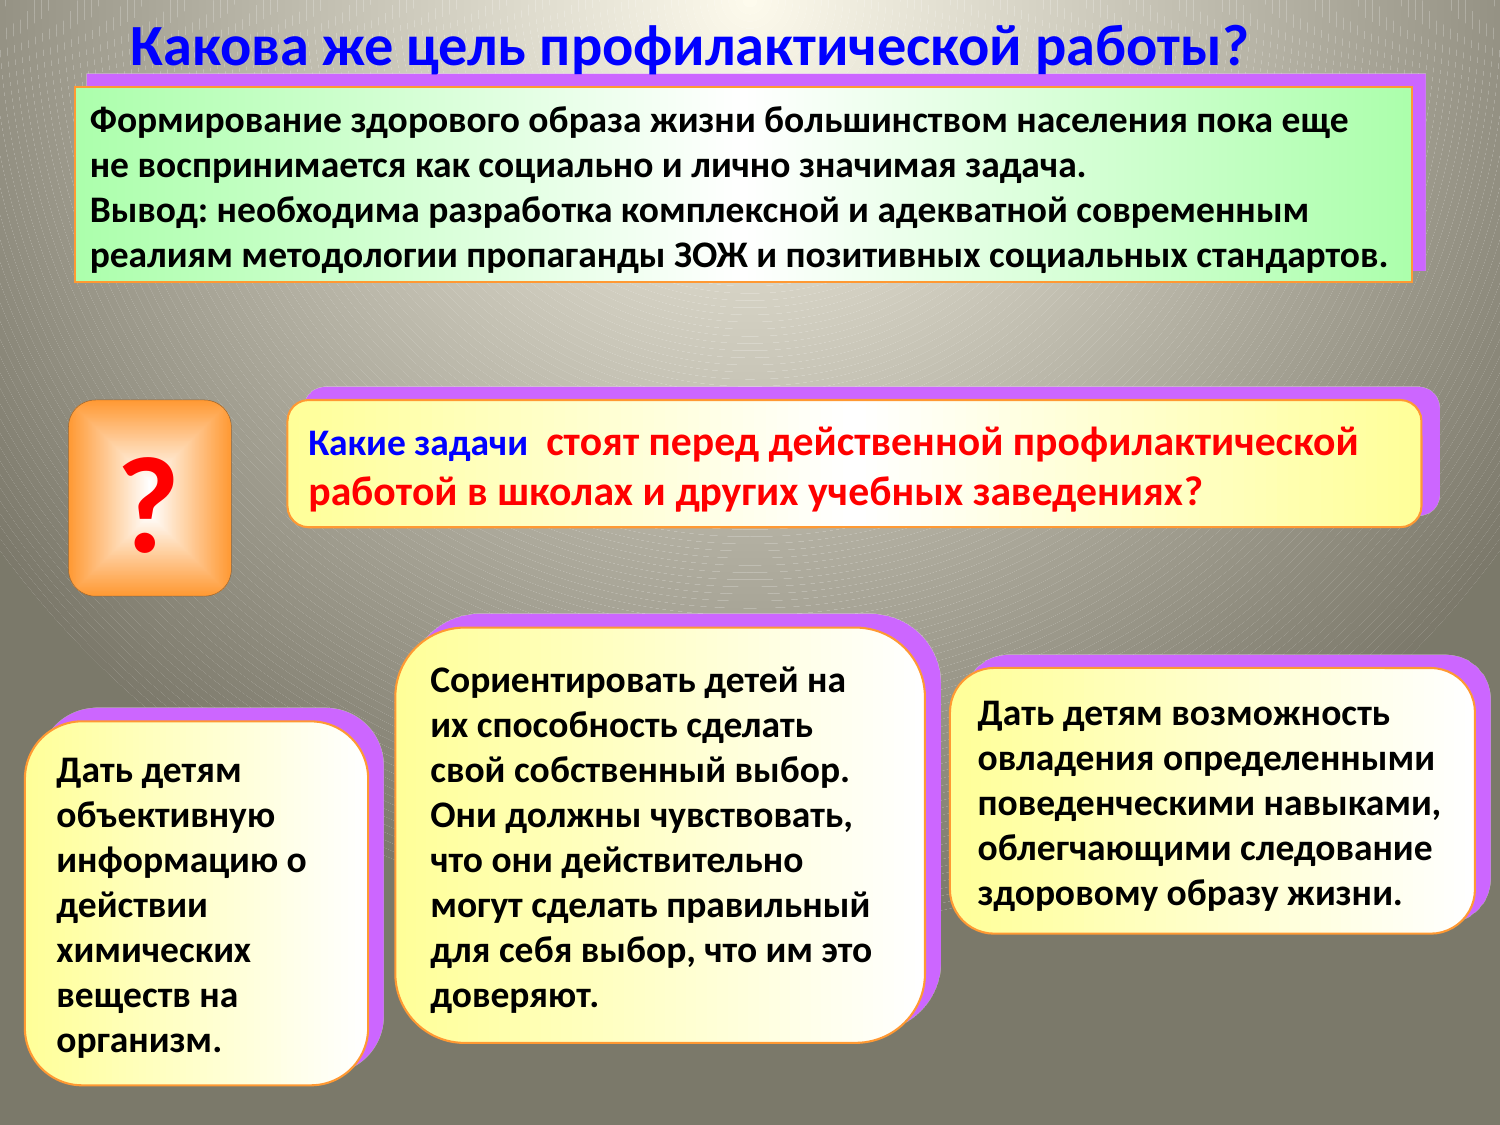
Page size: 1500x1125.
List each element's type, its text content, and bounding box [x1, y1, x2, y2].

text_box Формирование здорового образа жизни большинством населения пока еще не воспринимается как социально и лично значимая задача. Вывод: необходима разработка комплексной и адекватной современным реалиям методологии пропаганды ЗОЖ и позитивных социальных стандартов. [74, 87, 1413, 283]
text_box Сориентировать детей на их способность сделать свой собственный выбор. Они должны чувствовать, что они действительно могут сделать правильный для себя выбор, что им это доверяют. [395, 627, 925, 1043]
text_box Какова же цель профилактической работы? [116, 0, 1265, 85]
text_box Какие задачи стоят перед действенной профилактической работой в школах и других учебных заведениях? [287, 399, 1422, 528]
text_box ? [68, 399, 232, 597]
text_box Дать детям объективную информацию о действии химических веществ на организм. [24, 721, 369, 1086]
text_box Дать детям возможность овладения определенными поведенческими навыками, облегчающими следование здоровому образу жизни. [949, 667, 1475, 934]
